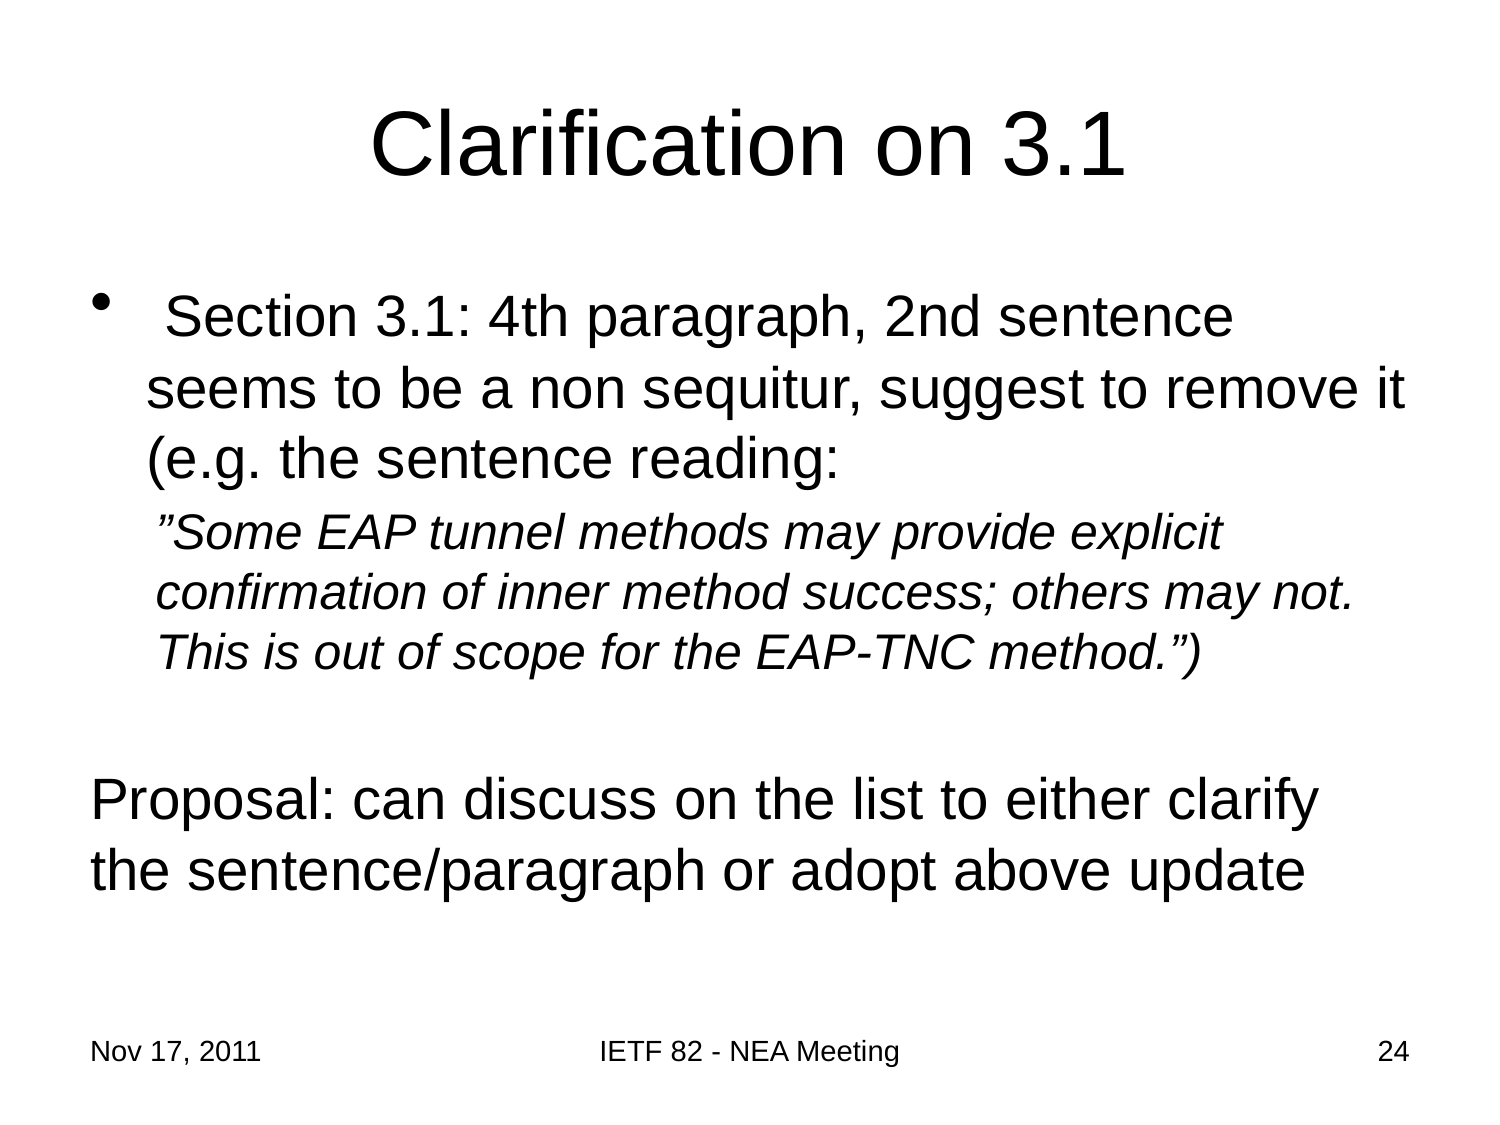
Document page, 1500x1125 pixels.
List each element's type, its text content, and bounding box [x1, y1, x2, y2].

list Section 3.1: 4th paragraph, 2nd sentence seems to be a non sequitur, suggest to remove it (e.g. the sentence reading: ”Some EAP tunnel methods may provide explicit confirmation of inner method success; others may not. This is out of scope for the EAP-TNC method.”) Proposal: can discuss on the list to either clarify the sentence/paragraph or adopt above update [74, 262, 1426, 1006]
title Clarification on 3.1 [74, 44, 1426, 233]
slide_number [74, 1024, 426, 1103]
footer IETF 82 - NEA Meeting [512, 1024, 988, 1103]
slide_number 24 [1074, 1024, 1426, 1103]
